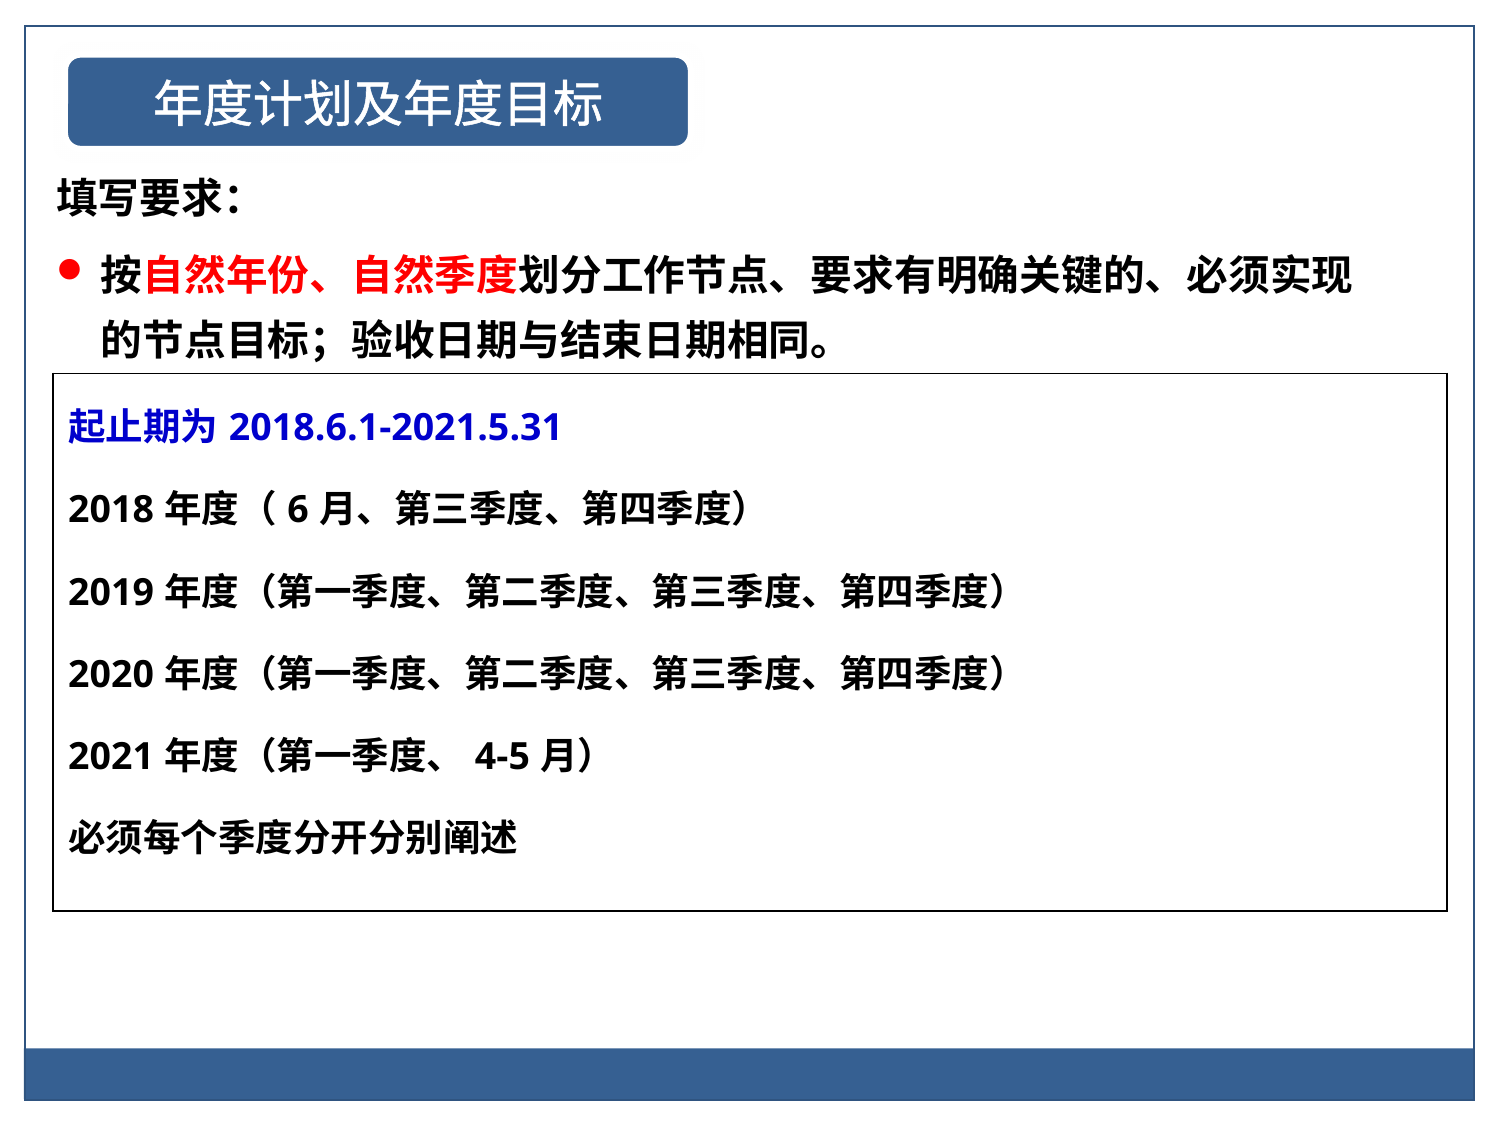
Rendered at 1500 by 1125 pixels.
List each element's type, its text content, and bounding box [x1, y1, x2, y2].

text_box 年度计划及年度目标 [61, 51, 695, 153]
table_header 起止期为2018.6.1-2021.5.31 2018年度（6月、第三季度、第四季度） 2019年度（第一季度、第二季度、第三季度、第四季度） 2020年度（第一季度、第二季度、第三季度、第四季度） 2021年度（第一季度、4-5月） 必须每个季度分开分别阐述 [54, 374, 1446, 910]
list 填写要求： 按自然年份、自然季度划分工作节点、要求有明确关键的、必须实现的节点目标；验收日期与结束日期相同。 [40, 148, 1371, 457]
